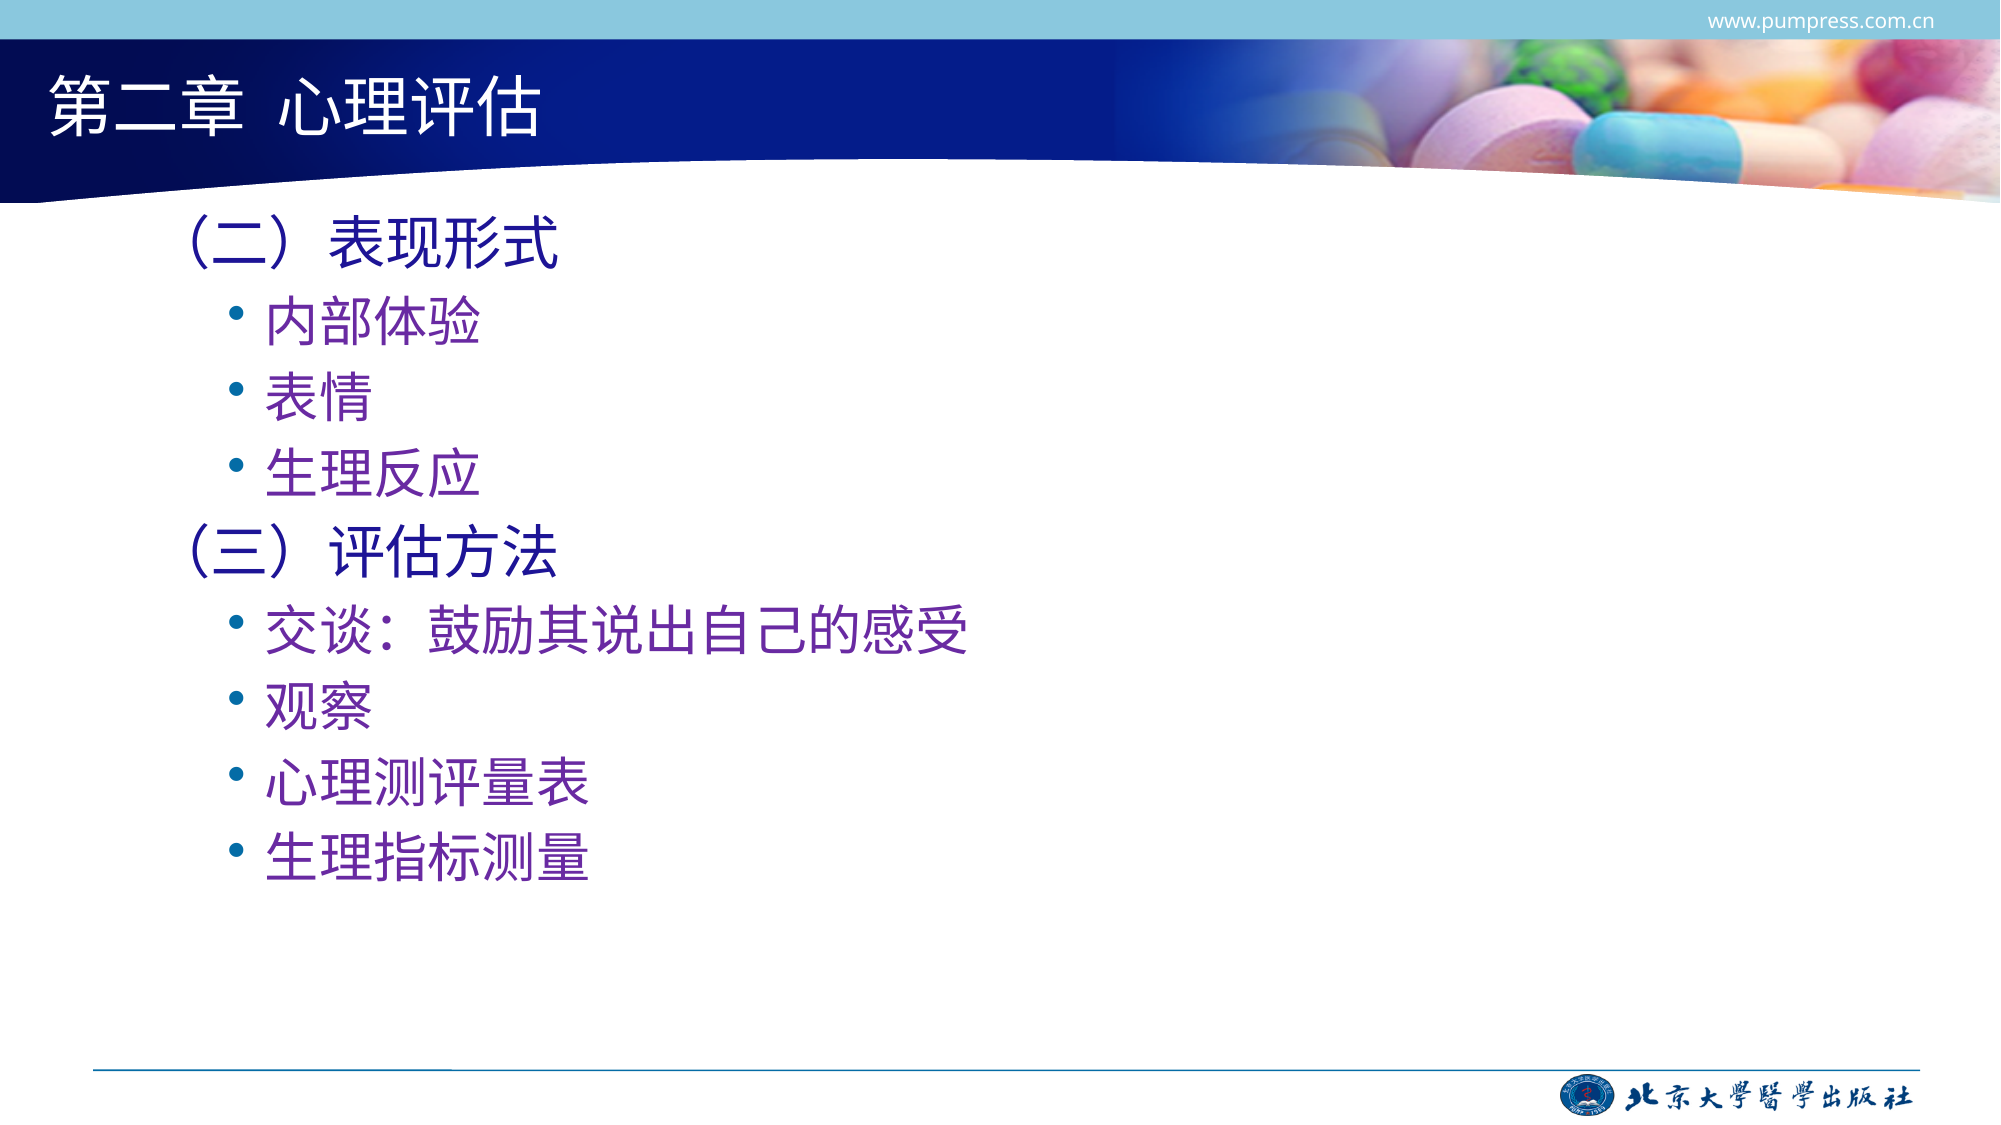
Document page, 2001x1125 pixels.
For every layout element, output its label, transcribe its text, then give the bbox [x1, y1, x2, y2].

list （二）表现形式 内部体验 表情 生理反应 （三）评估方法 交谈：鼓励其说出自己的感受 观察 心理测评量表 生理指标测量 [62, 198, 1947, 1000]
picture [1560, 1074, 1915, 1118]
title 第二章 心理评估 [30, 58, 1799, 152]
slide_number www.pumpress.com.cn [1366, 0, 1951, 38]
picture [0, 40, 2000, 203]
